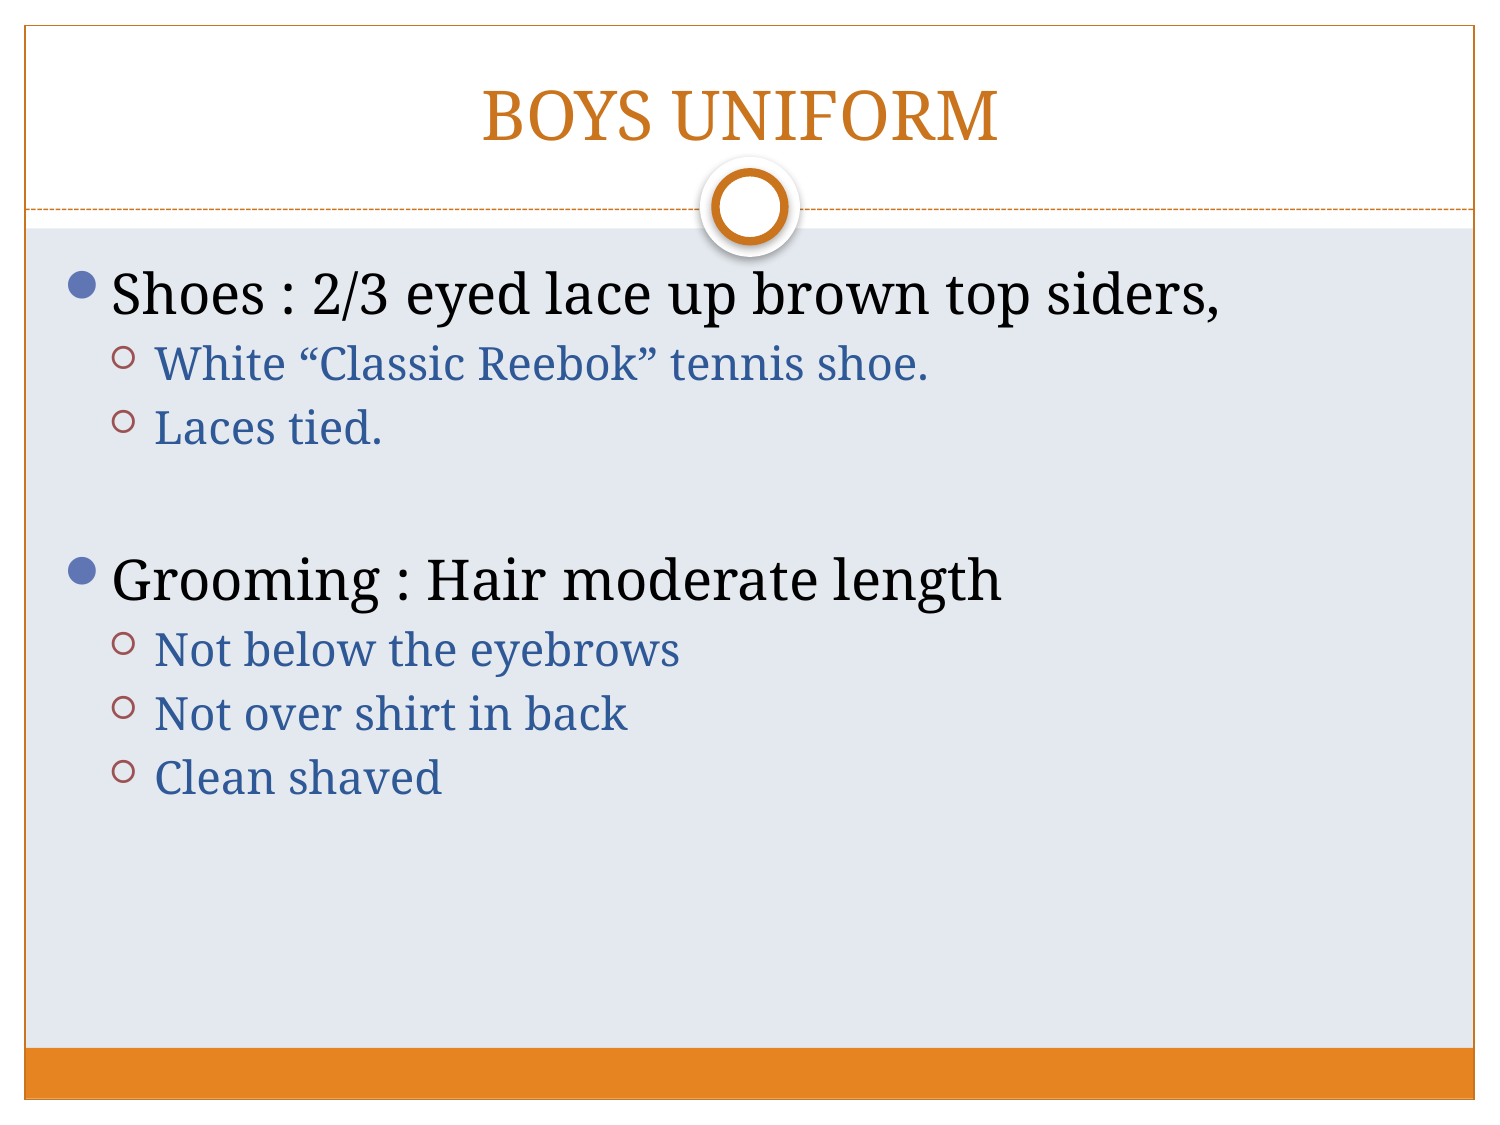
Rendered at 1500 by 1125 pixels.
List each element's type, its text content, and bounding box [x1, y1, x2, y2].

list Shoes : 2/3 eyed lace up brown top siders, White “Classic Reebok” tennis shoe. Laces tied. Grooming : Hair moderate length Not below the eyebrows Not over shirt in back Clean shaved [49, 250, 1445, 1001]
title BOYS UNIFORM [49, 37, 1450, 162]
